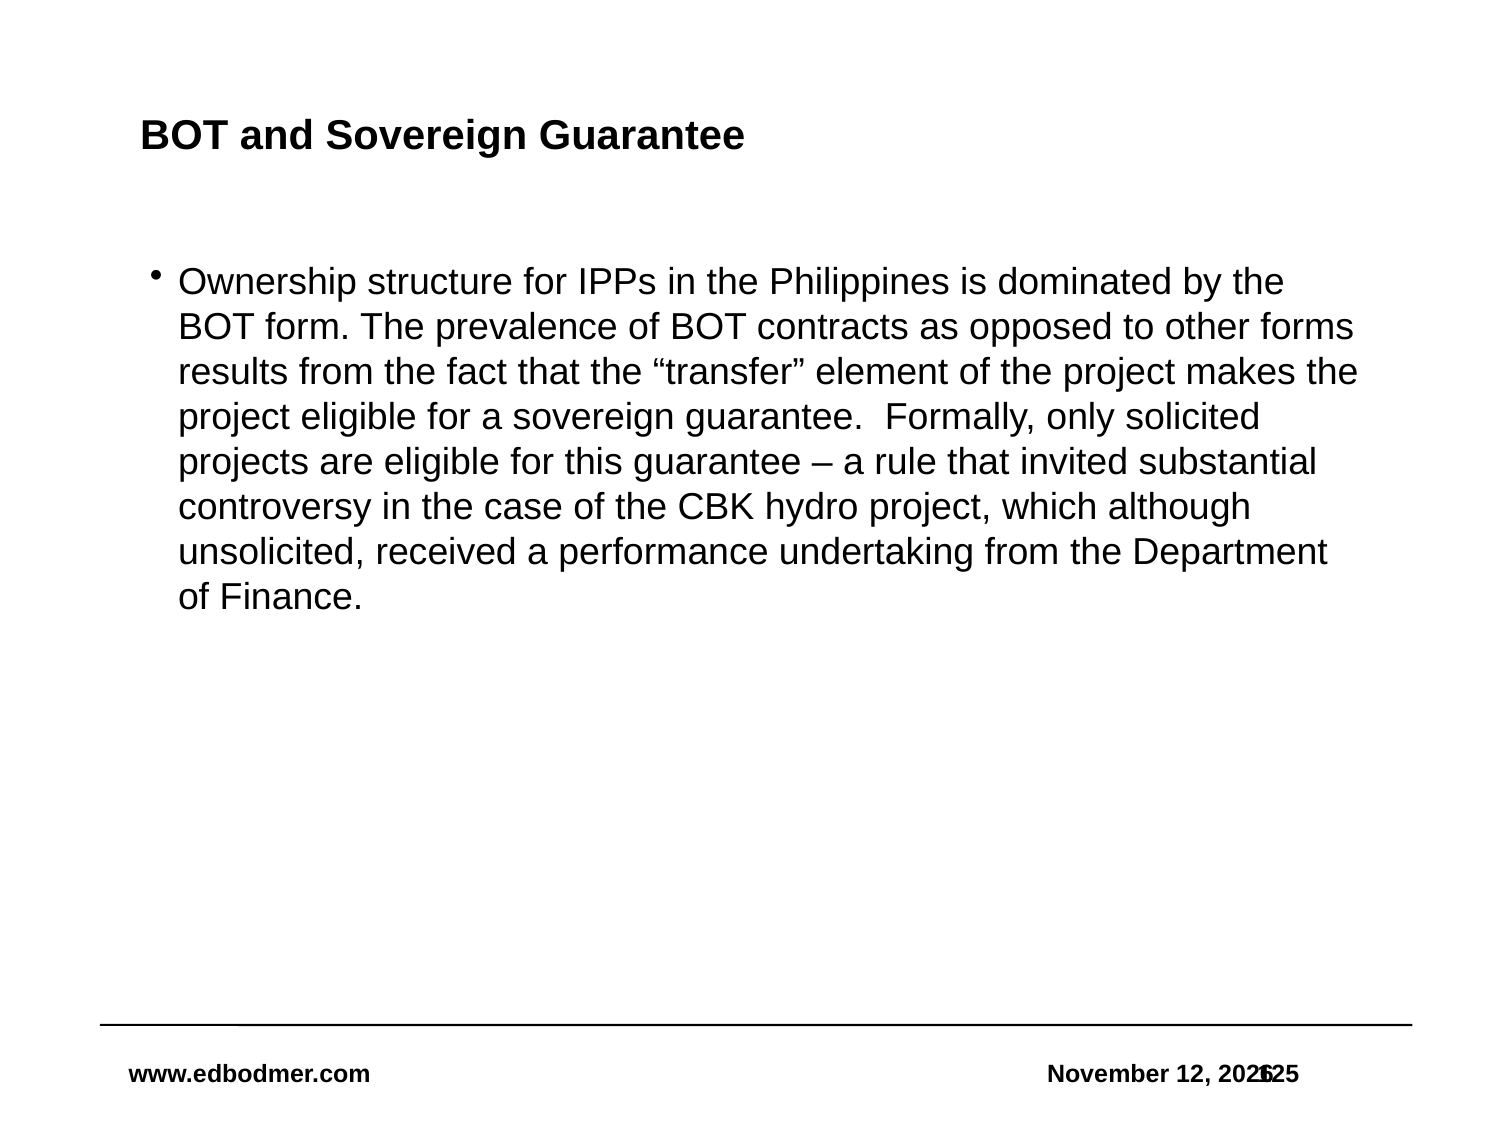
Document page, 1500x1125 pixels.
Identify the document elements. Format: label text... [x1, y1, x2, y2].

title BOT and Sovereign Guarantee [124, 99, 1288, 226]
list Ownership structure for IPPs in the Philippines is dominated by the BOT form. The prevalence of BOT contracts as opposed to other forms results from the fact that the “transfer” element of the project makes the project eligible for a sovereign guarantee. Formally, only solicited projects are eligible for this guarantee – a rule that invited substantial controversy in the case of the CBK hydro project, which although unsolicited, received a performance undertaking from the Department of Finance. [124, 249, 1376, 1001]
